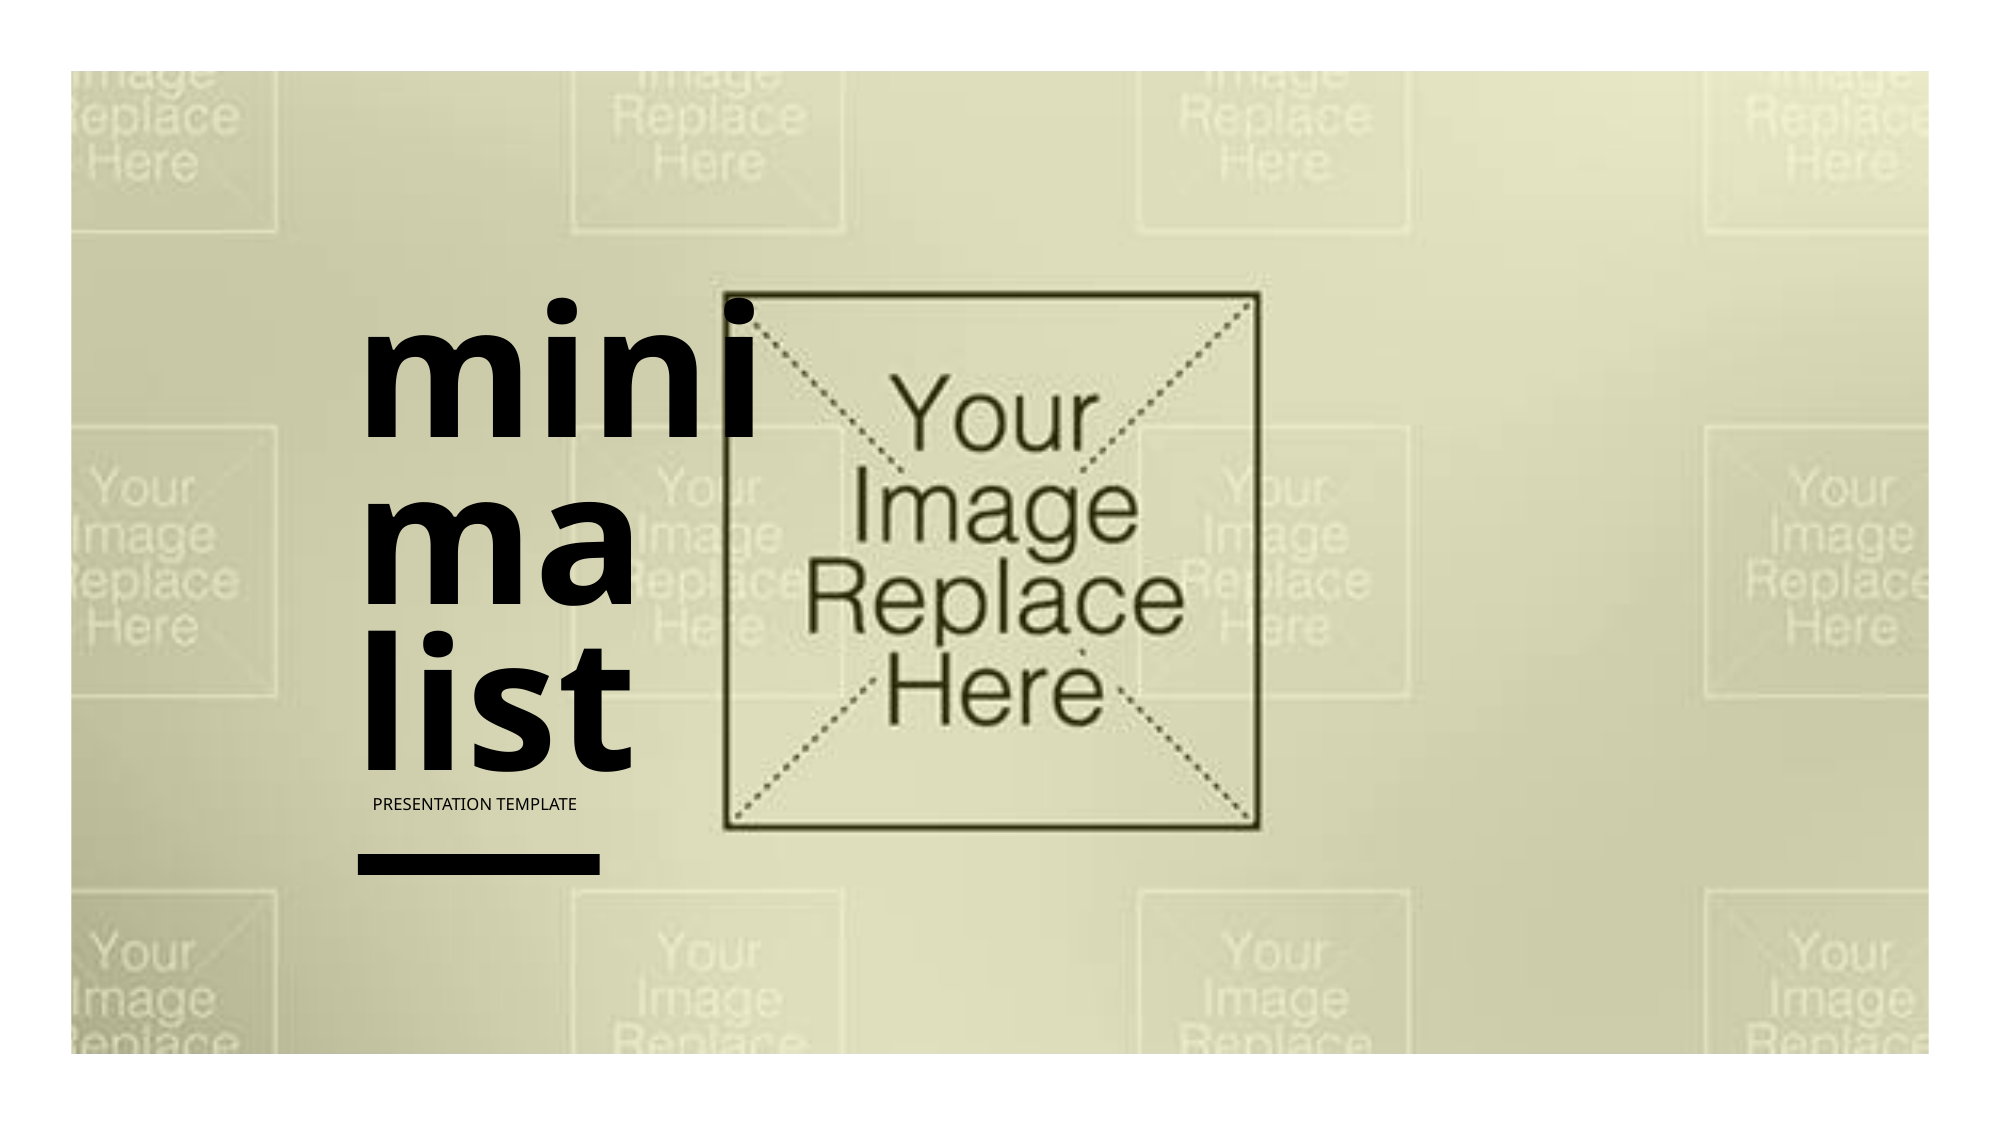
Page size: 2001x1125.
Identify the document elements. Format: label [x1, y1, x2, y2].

text_box [0, 0, 2000, 1125]
picture [71, 71, 1929, 1054]
text_box [340, 300, 825, 875]
